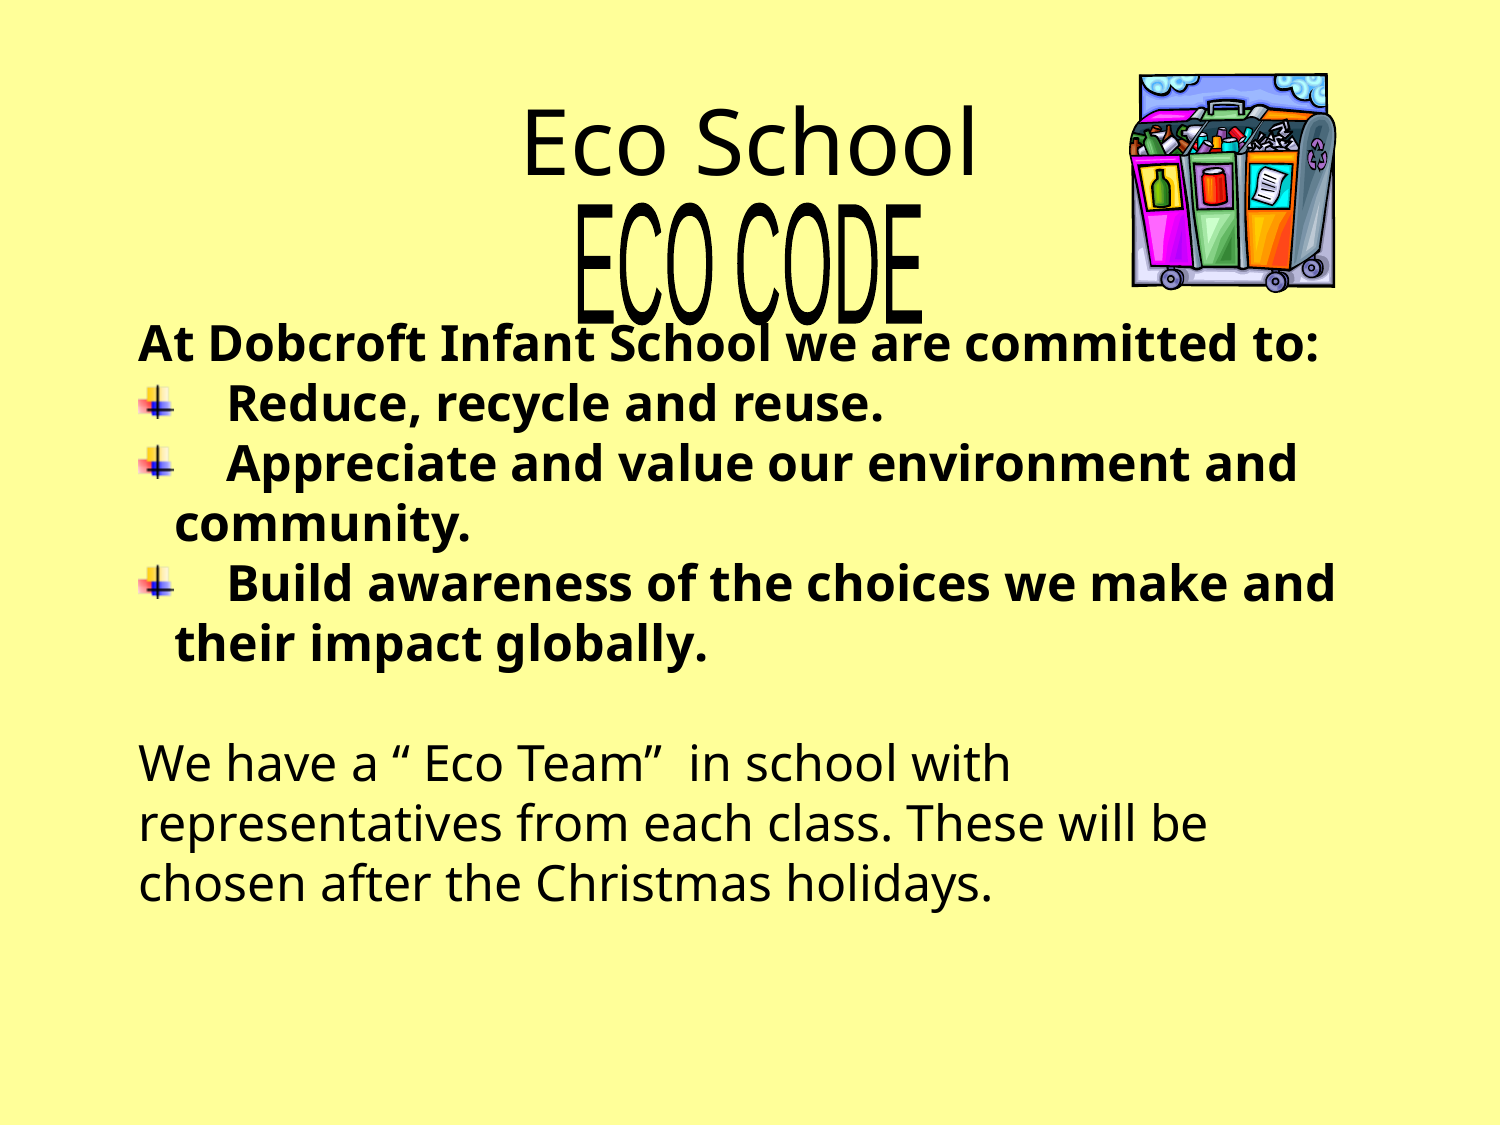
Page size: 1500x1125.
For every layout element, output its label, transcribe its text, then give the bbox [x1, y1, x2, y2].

picture [138, 383, 174, 419]
title Eco School [75, 45, 1425, 233]
picture [1127, 70, 1340, 296]
picture [138, 443, 174, 479]
picture [138, 563, 174, 599]
text_box At Dobcroft Infant School we are committed to: Reduce, recycle and reuse. Appreciate and value our environment and community. Build awareness of the choices we make and their impact globally. We have a “ Eco Team” in school with representatives from each class. These will be chosen after the Christmas holidays. [123, 303, 1376, 919]
